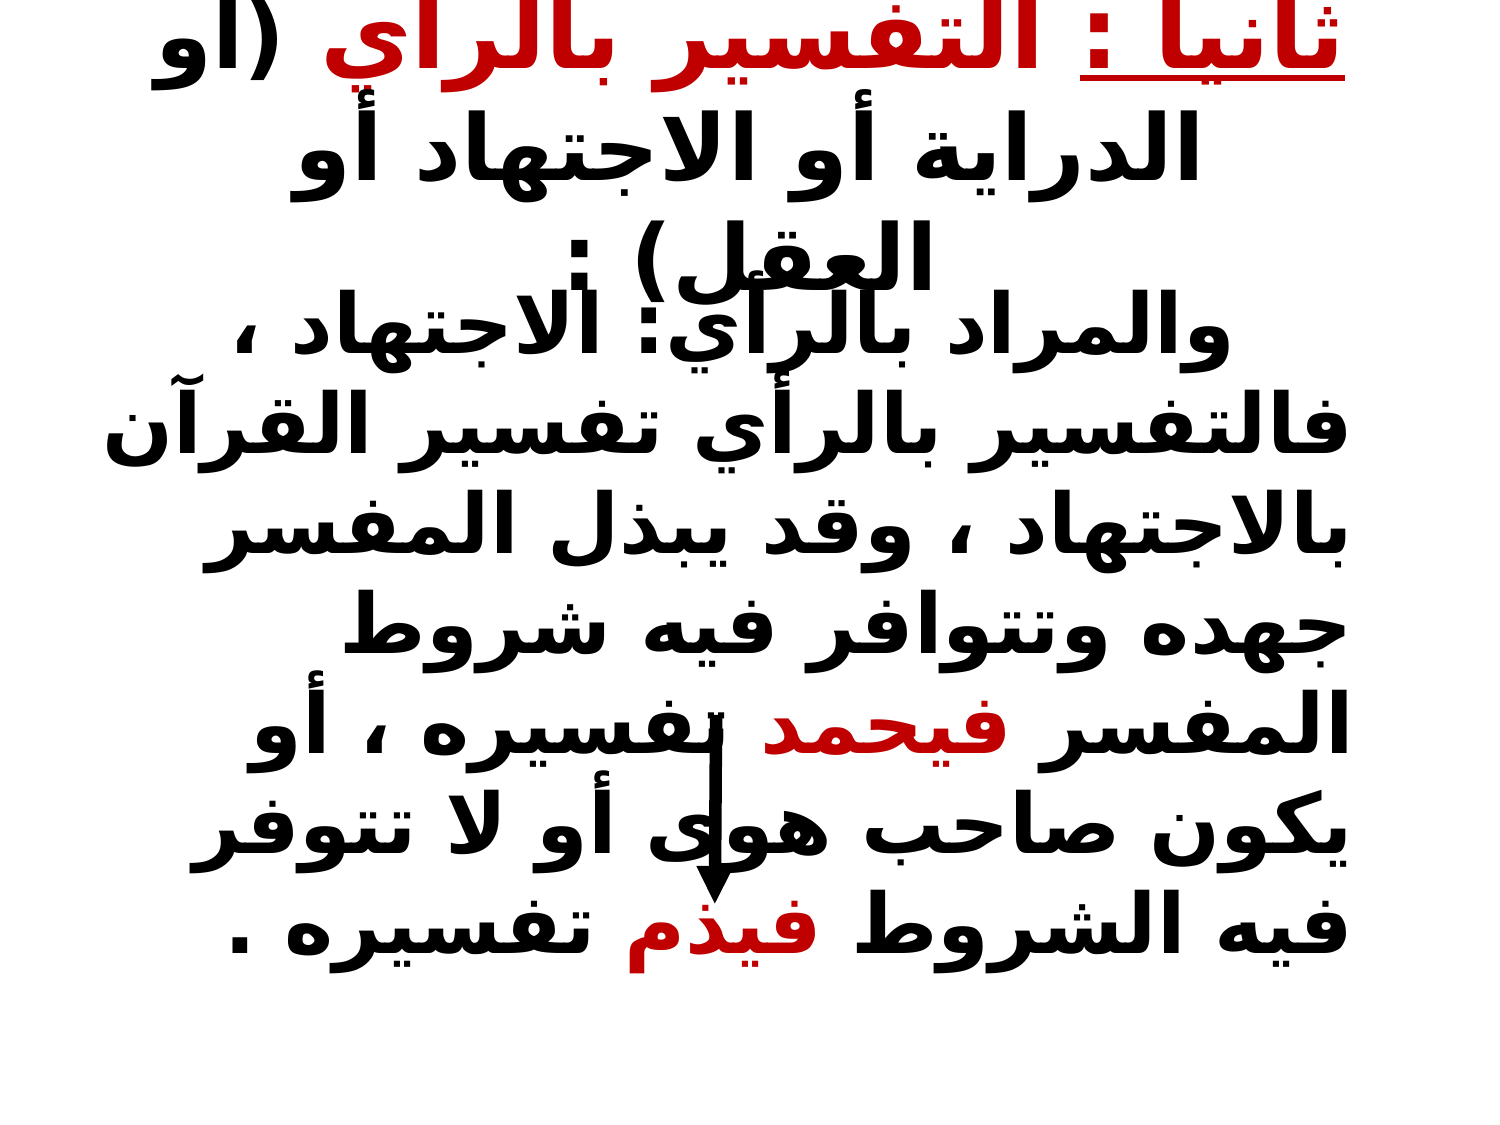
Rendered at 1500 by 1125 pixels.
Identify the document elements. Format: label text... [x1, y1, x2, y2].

text_box [708, 714, 722, 904]
list والمراد بالرأي: الاجتهاد ، فالتفسير بالرأي تفسير القرآن بالاجتهاد ، وقد يبذل المفسر جهده وتتوافر فيه شروط المفسر فيحمد تفسيره ، أو يكون صاحب هوى أو لا تتوفر فيه الشروط فيذم تفسيره . [75, 262, 1425, 1005]
title ثانيا : التفسير بالرأي (أو الدراية أو الاجتهاد أو العقل) : [75, 45, 1425, 233]
